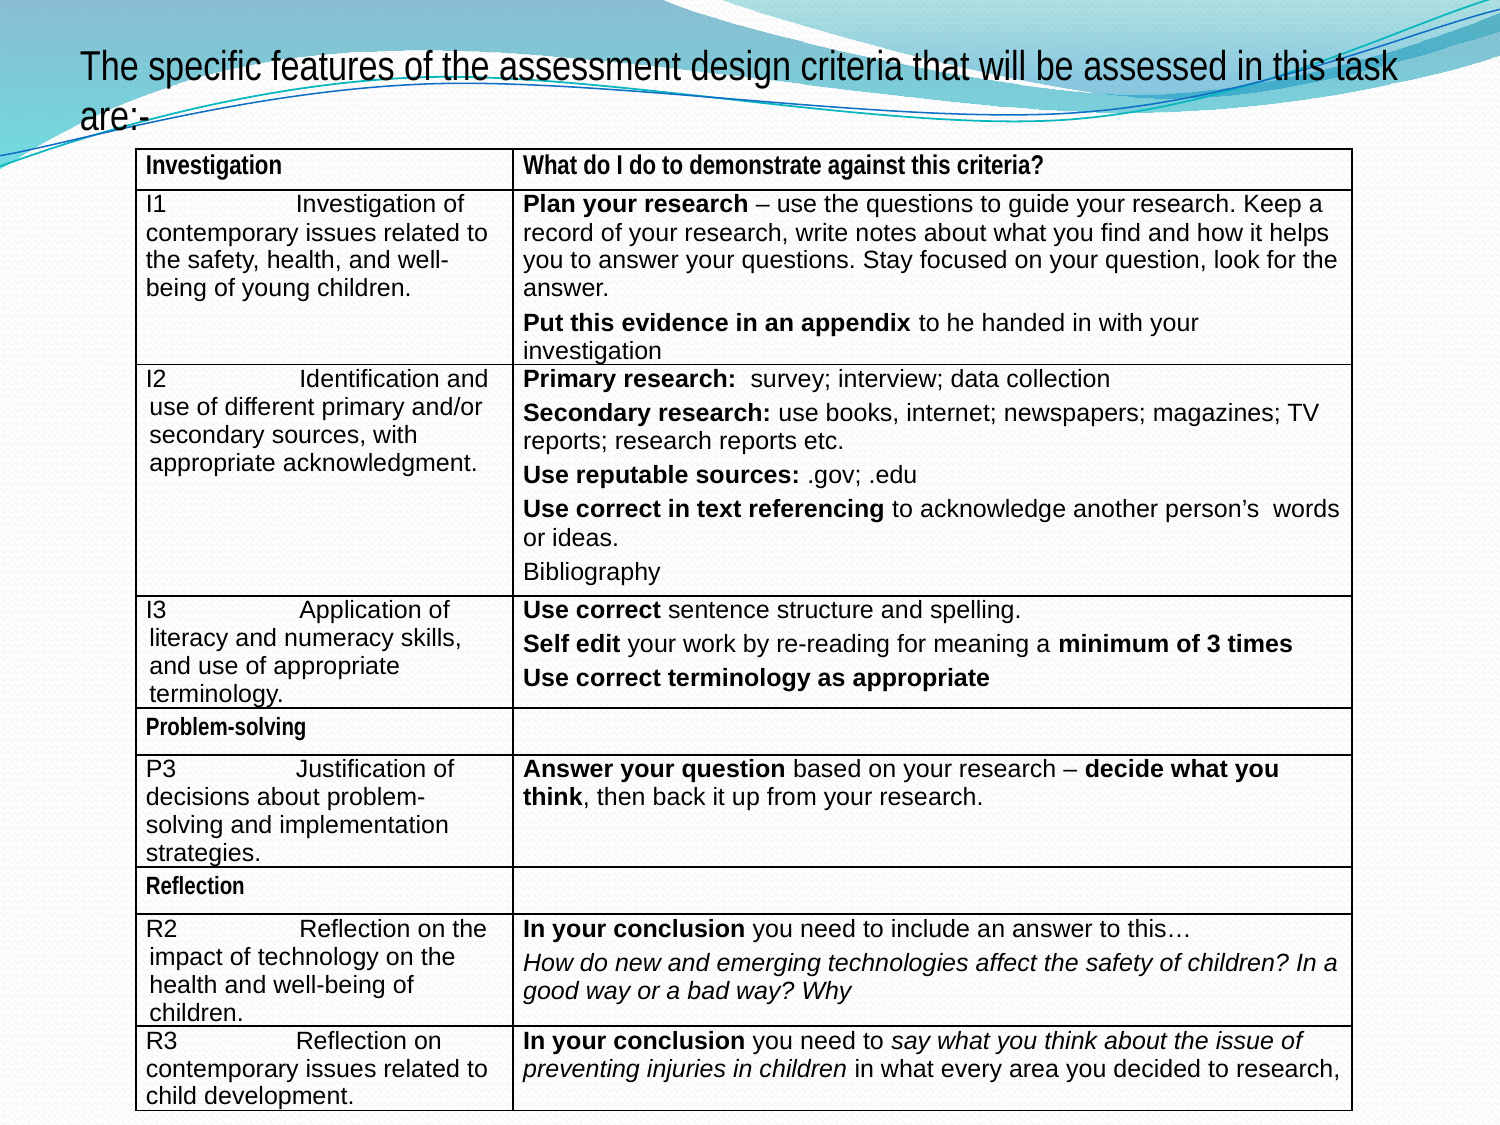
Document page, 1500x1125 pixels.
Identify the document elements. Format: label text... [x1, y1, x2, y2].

table_header Investigation [137, 150, 512, 189]
table_cell Answer your question based on your research – decide what you think, then back it up from your research. [514, 756, 1351, 866]
table_cell Use correct sentence structure and spelling. Self edit your work by re-reading for meaning a minimum of 3 times Use correct terminology as appropriate [514, 597, 1351, 707]
table_cell I3 Application of literacy and numeracy skills, and use of appropriate terminology. [137, 597, 512, 707]
table_cell Problem-solving [137, 709, 512, 754]
table_cell Plan your research – use the questions to guide your research. Keep a record of your research, write notes about what you find and how it helps you to answer your questions. Stay focused on your question, look for the answer. Put this evidence in an appendix to he handed in with your investigation [514, 191, 1351, 364]
table_cell In your conclusion you need to include an answer to this… How do new and emerging technologies affect the safety of children? In a good way or a bad way? Why [514, 915, 1351, 1025]
table_cell I1 Investigation of contemporary issues related to the safety, health, and well-being of young children. [137, 191, 512, 364]
table_cell Reflection [137, 868, 512, 913]
table_cell R2 Reflection on the impact of technology on the health and well-being of children. [137, 915, 512, 1025]
table_cell [514, 868, 1351, 913]
table_cell R3 Reflection on contemporary issues related to child development. [137, 1027, 512, 1110]
table_cell Primary research: survey; interview; data collection Secondary research: use books, internet; newspapers; magazines; TV reports; research reports etc. Use reputable sources: .gov; .edu Use correct in text referencing to acknowledge another person’s words or ideas. Bibliography [514, 365, 1351, 595]
table_cell P3 Justification of decisions about problem-solving and implementation strategies. [137, 756, 512, 866]
table_cell I2 Identification and use of different primary and/or secondary sources, with appropriate acknowledgment. [137, 365, 512, 595]
table_header What do I do to demonstrate against this criteria? [514, 150, 1351, 189]
text_box The specific features of the assessment design criteria that will be assessed in this task are:- [64, 31, 1443, 147]
table_cell [514, 709, 1351, 754]
table_cell In your conclusion you need to say what you think about the issue of preventing injuries in children in what every area you decided to research, [514, 1027, 1351, 1110]
